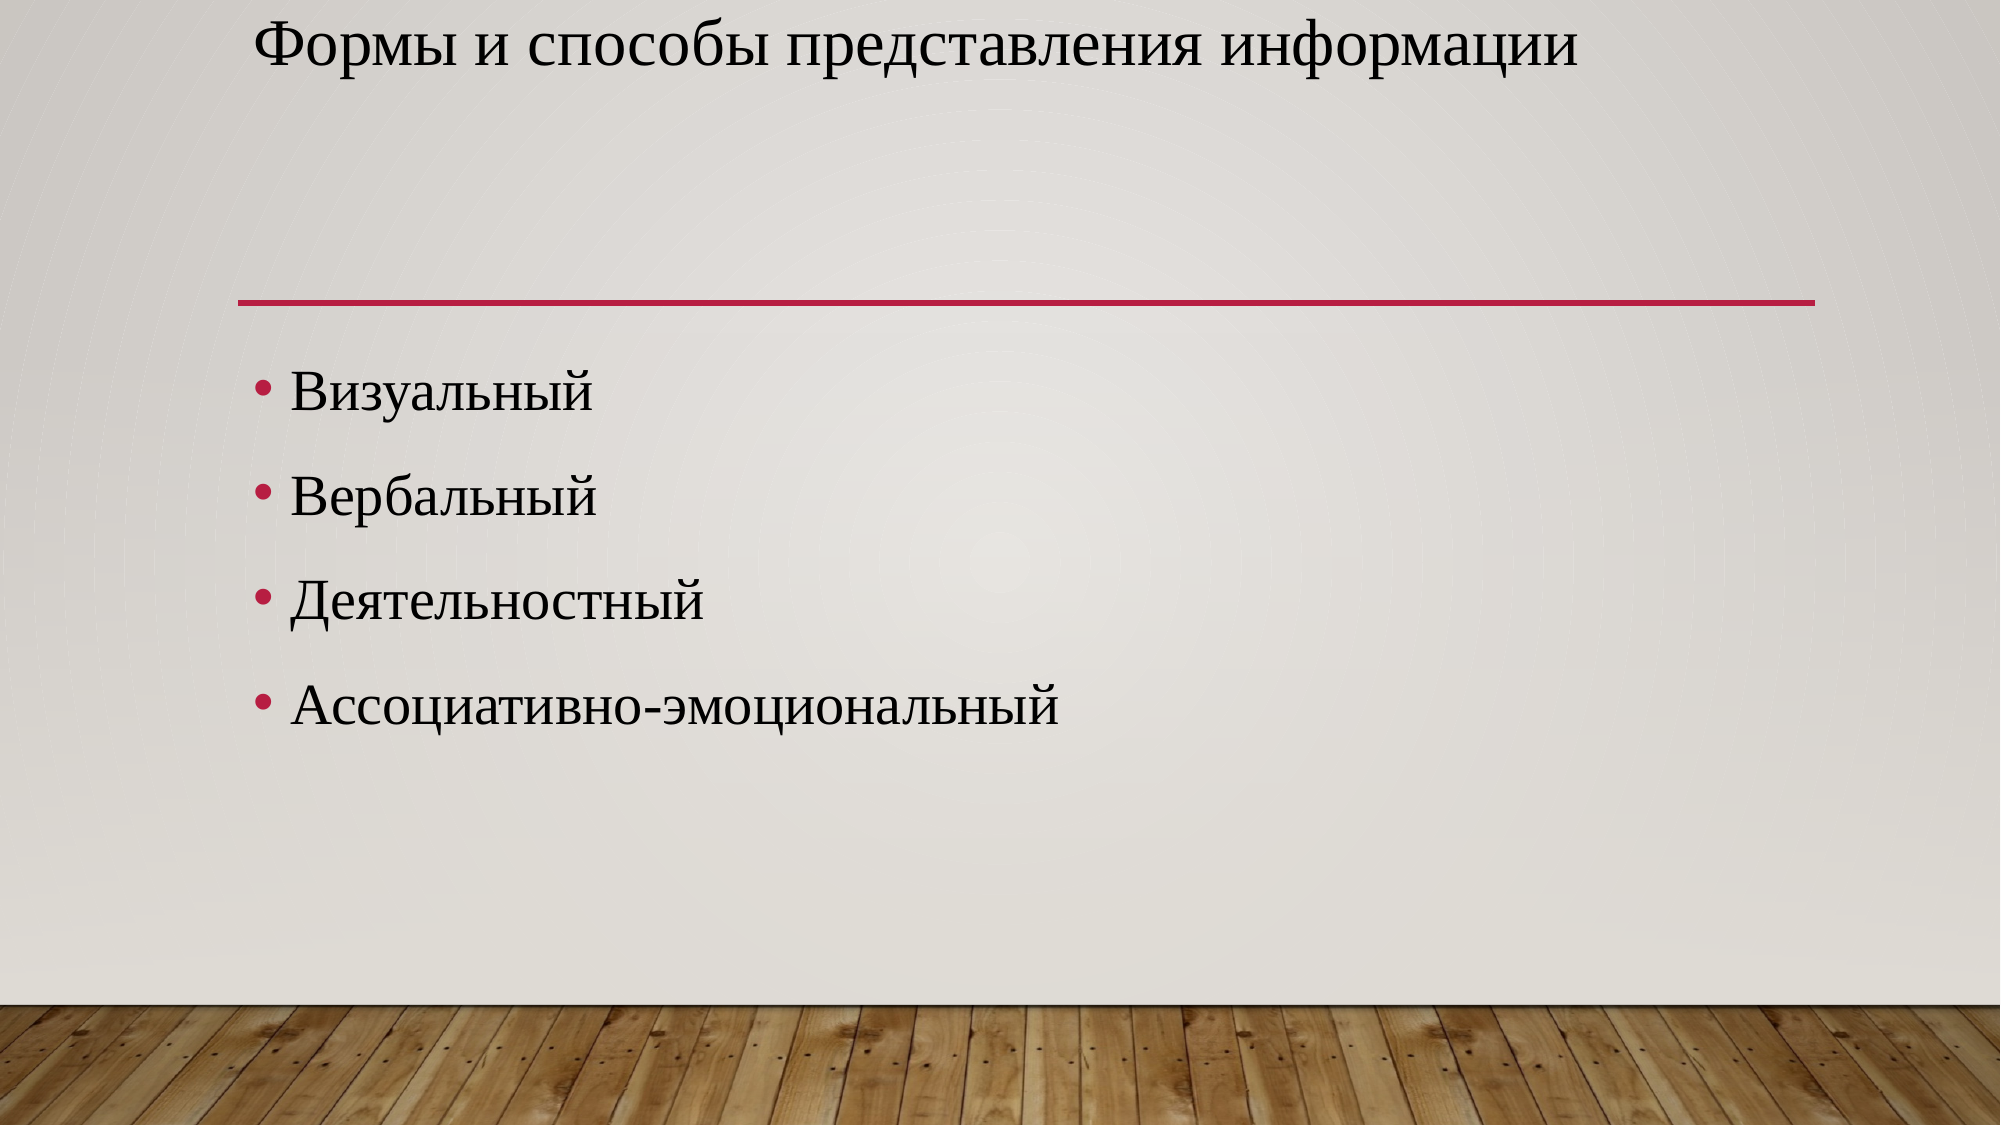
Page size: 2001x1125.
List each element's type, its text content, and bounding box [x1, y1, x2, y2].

title Формы и способы представления информации [238, 0, 1814, 173]
picture [0, 1005, 2000, 1125]
list Визуальный Вербальный Деятельностный Ассоциативно-эмоциональный [238, 330, 1814, 897]
